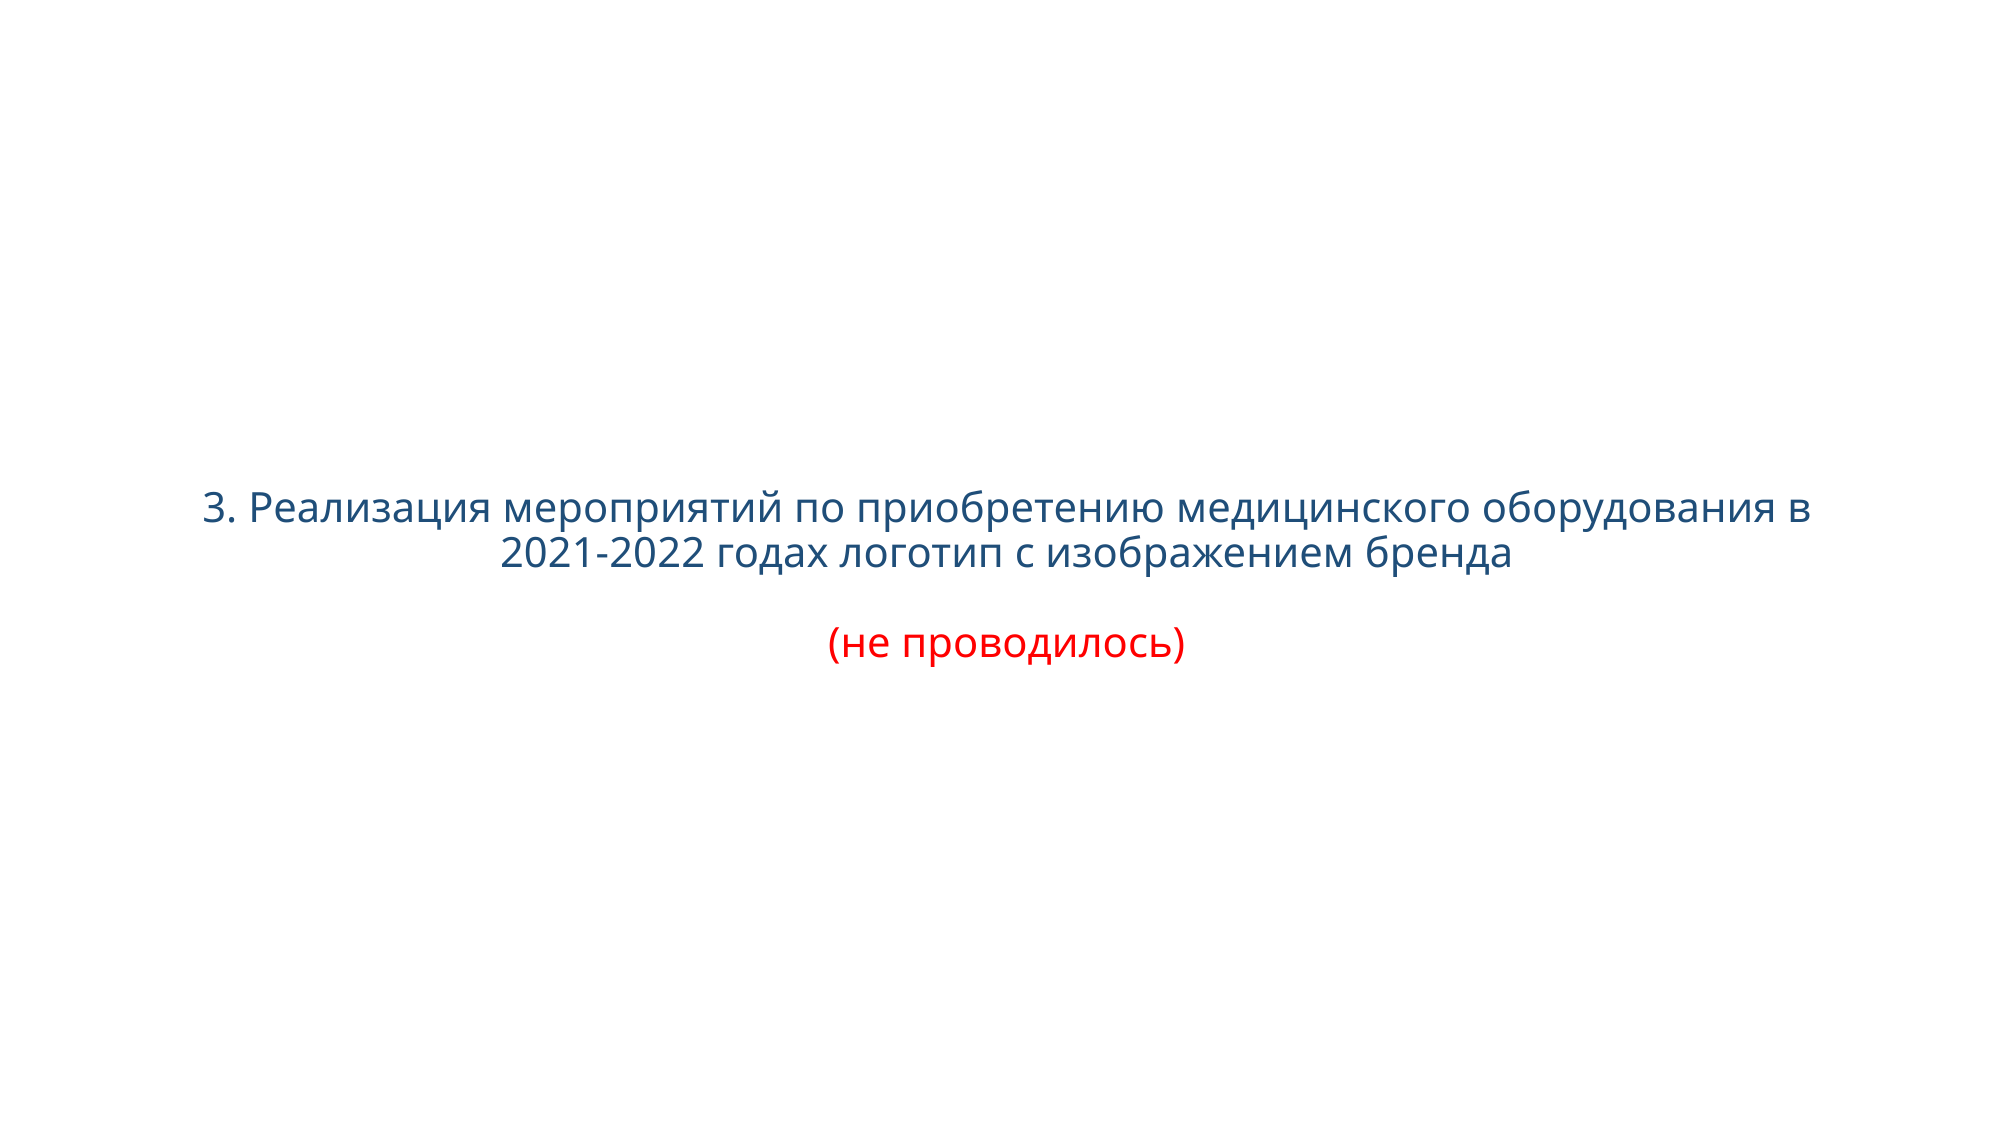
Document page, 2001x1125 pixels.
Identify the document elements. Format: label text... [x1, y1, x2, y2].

title 3. Реализация мероприятий по приобретению медицинского оборудования в 2021-2022 годах логотип с изображением бренда (не проводилось) [144, 102, 1870, 1052]
